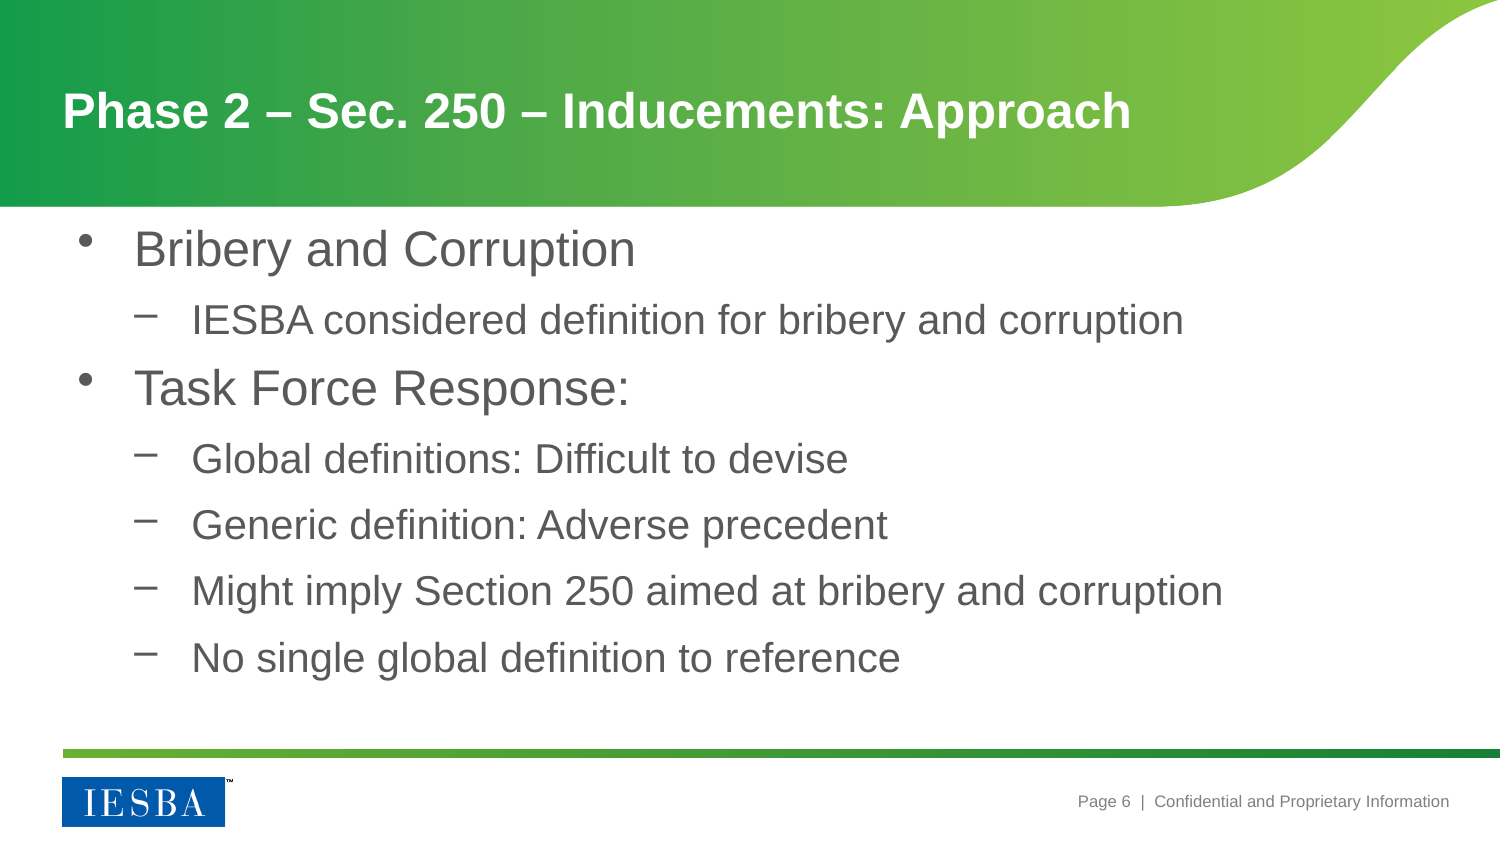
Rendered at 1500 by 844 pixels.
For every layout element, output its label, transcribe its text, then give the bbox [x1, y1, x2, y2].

picture [62, 777, 233, 827]
title Phase 2 – Sec. 250 – Inducements: Approach [62, 75, 1300, 142]
list Bribery and Corruption IESBA considered definition for bribery and corruption Task Force Response: Global definitions: Difficult to devise Generic definition: Adverse precedent Might imply Section 250 aimed at bribery and corruption No single global definition to reference [62, 209, 1450, 747]
picture [0, 0, 1500, 207]
